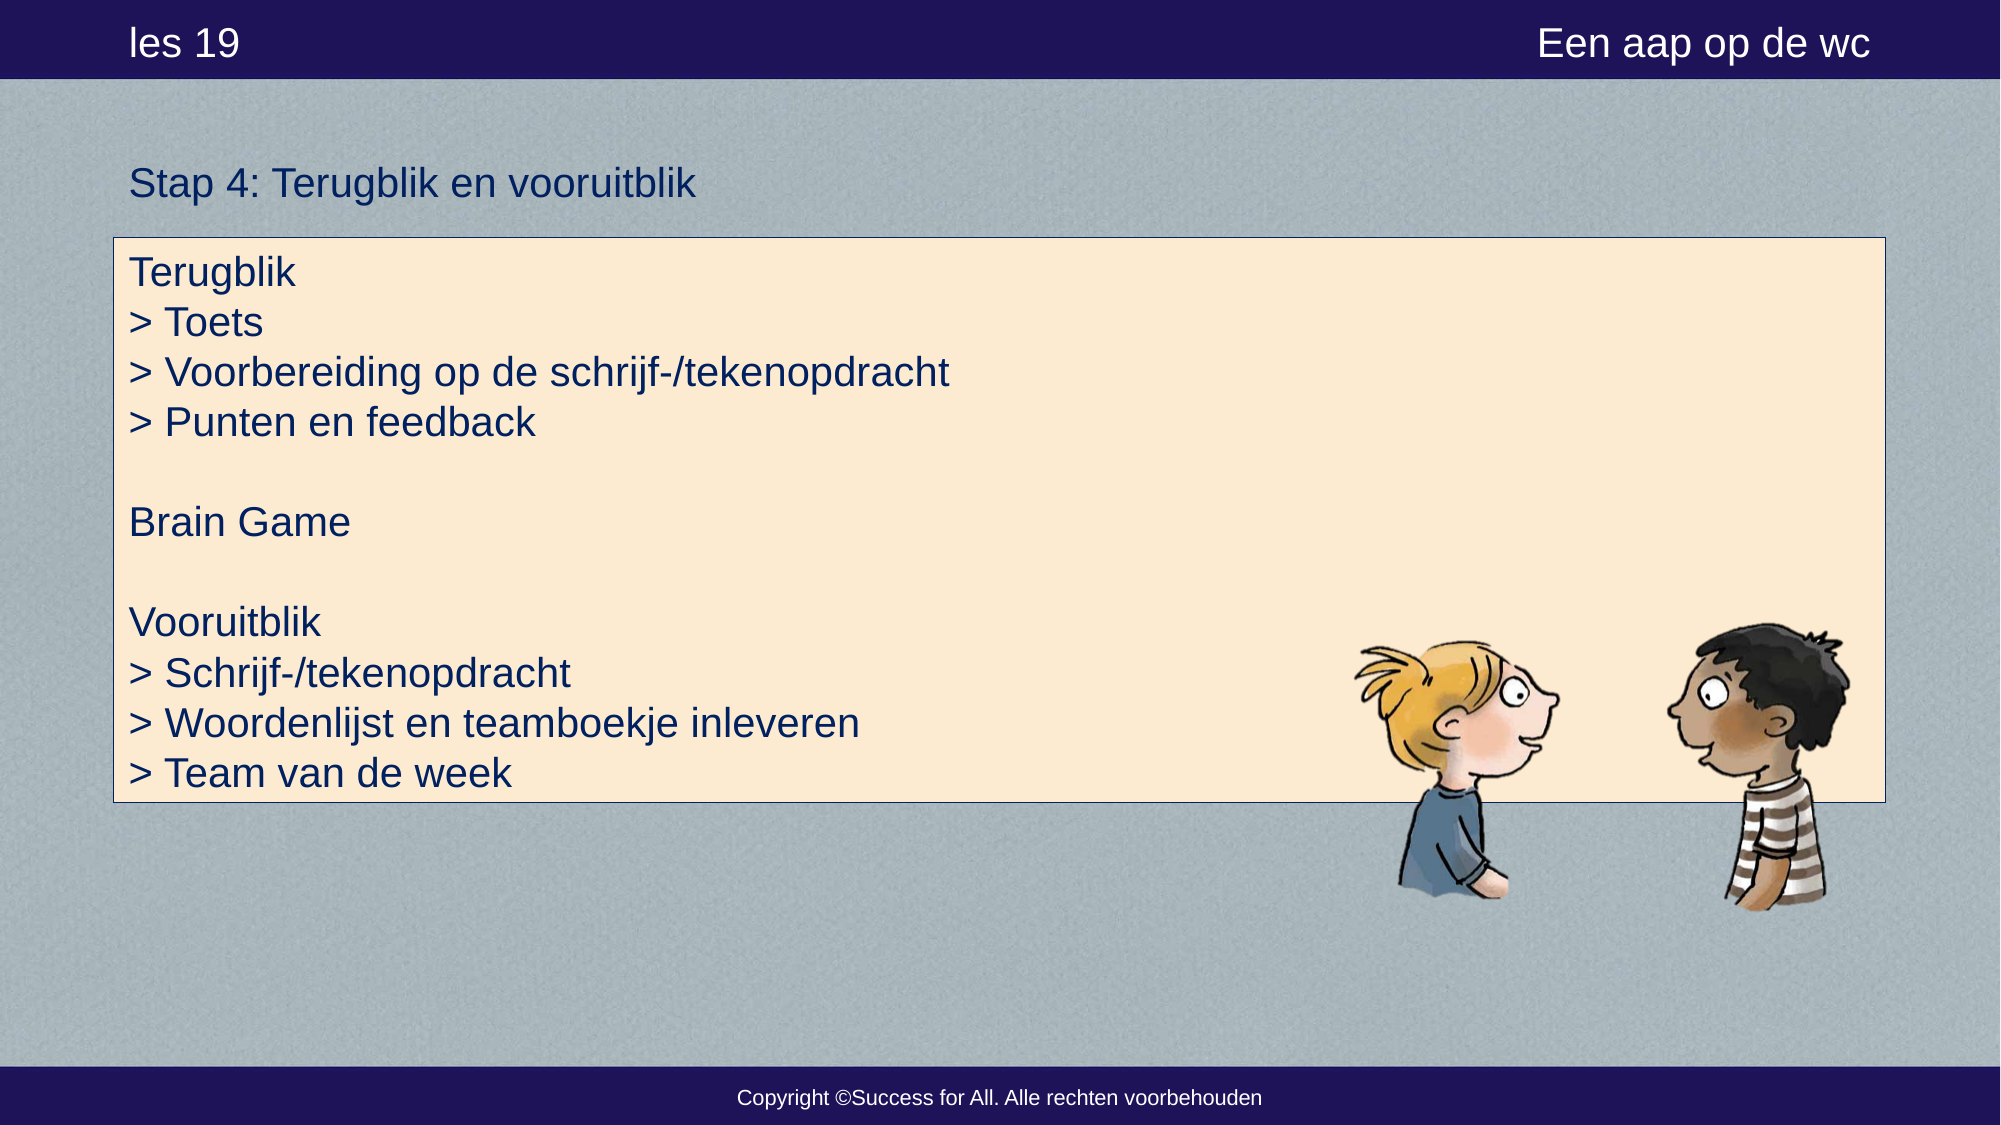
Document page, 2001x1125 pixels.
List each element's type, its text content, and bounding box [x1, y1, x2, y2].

picture [0, 0, 2001, 1125]
text_box Een aap op de wc [999, 8, 1886, 73]
text_box les 19 [114, 8, 354, 73]
text_box Terugblik > Toets > Voorbereiding op de schrijf-/tekenopdracht > Punten en feedback Brain Game Vooruitblik > Schrijf-/tekenopdracht > Woordenlijst en teamboekje inleveren > Team van de week [113, 237, 1886, 803]
text_box Stap 4: Terugblik en vooruitblik [113, 148, 1635, 214]
text_box Copyright ©Success for All. Alle rechten voorbehouden [0, 1076, 2000, 1125]
